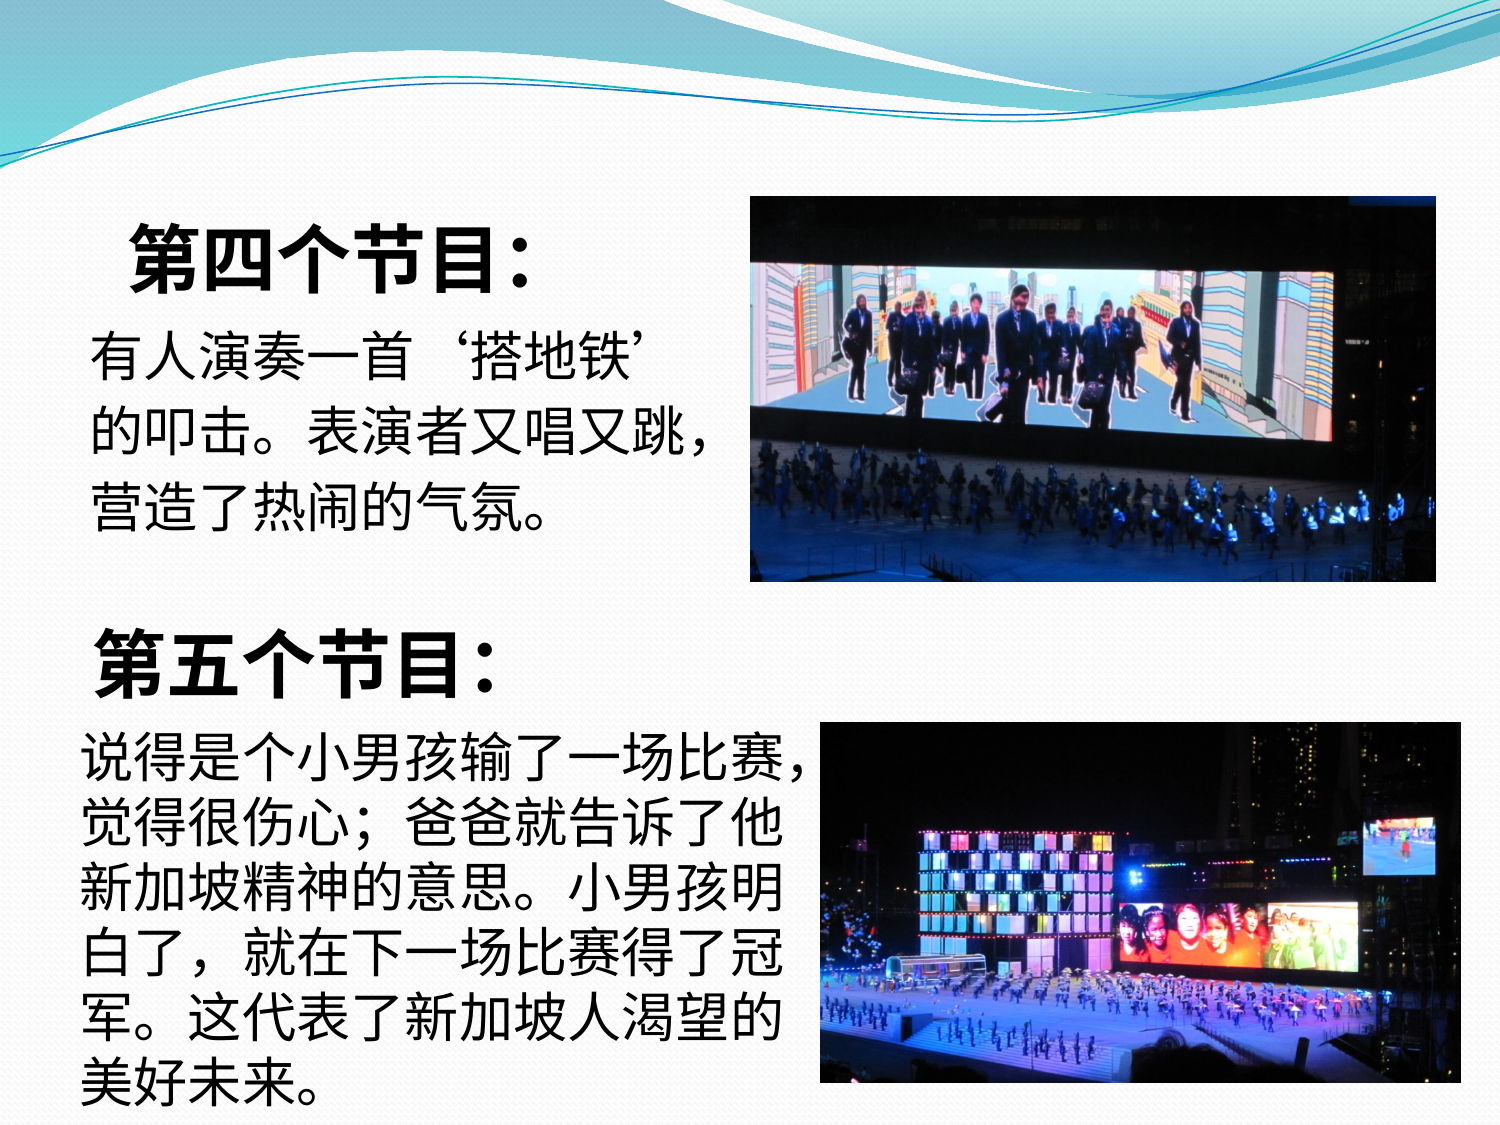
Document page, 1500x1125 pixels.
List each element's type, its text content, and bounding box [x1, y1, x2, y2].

picture [749, 196, 1436, 582]
text_box 第五个节目： [76, 609, 691, 715]
picture [820, 722, 1461, 1083]
text_box 说得是个小男孩输了一场比赛，觉得很伤心；爸爸就告诉了他新加坡精神的意思。小男孩明白了，就在下一场比赛得了冠军。这代表了新加坡人渴望的美好未来。 [64, 715, 845, 1121]
list 有人演奏一首‘搭地铁’ 的叩击。表演者又唱又跳， 营造了热闹的气氛。 [75, 314, 715, 715]
title 第四个节目： [75, 115, 1425, 303]
